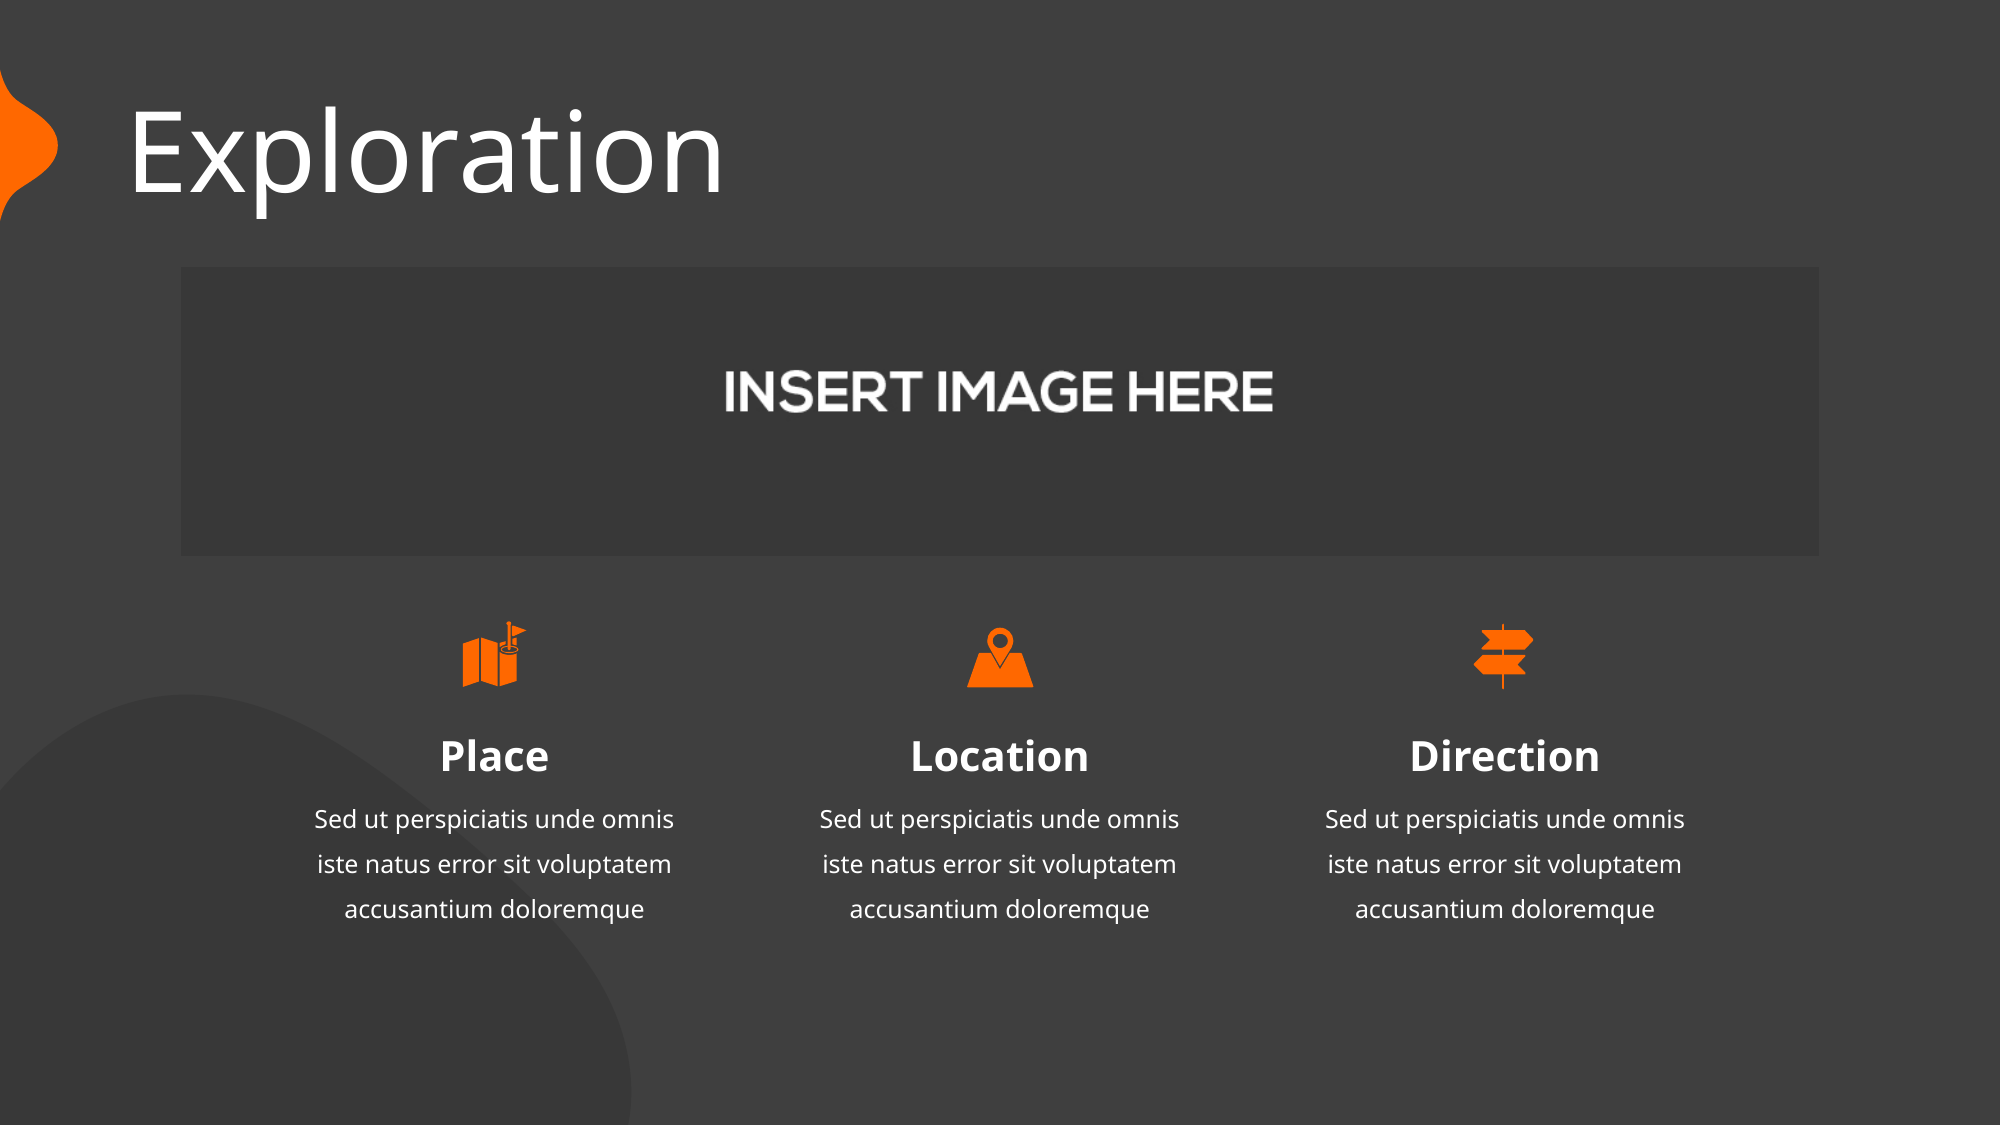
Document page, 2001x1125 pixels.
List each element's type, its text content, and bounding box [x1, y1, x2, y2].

picture [181, 267, 1819, 556]
text_box [499, 621, 527, 687]
text_box Sed ut perspiciatis unde omnis iste natus error sit voluptatem accusantium doloremque [286, 781, 703, 931]
text_box Direction [1392, 697, 1619, 781]
text_box [967, 627, 1034, 688]
text_box Sed ut perspiciatis unde omnis iste natus error sit voluptatem accusantium doloremque [792, 781, 1208, 931]
text_box [1473, 623, 1534, 690]
list Exploration [110, 87, 1293, 240]
text_box Sed ut perspiciatis unde omnis iste natus error sit voluptatem accusantium doloremque [1297, 781, 1714, 931]
text_box [481, 637, 498, 687]
text_box Location [886, 697, 1114, 781]
text_box [462, 638, 479, 687]
text_box Place [381, 697, 608, 781]
